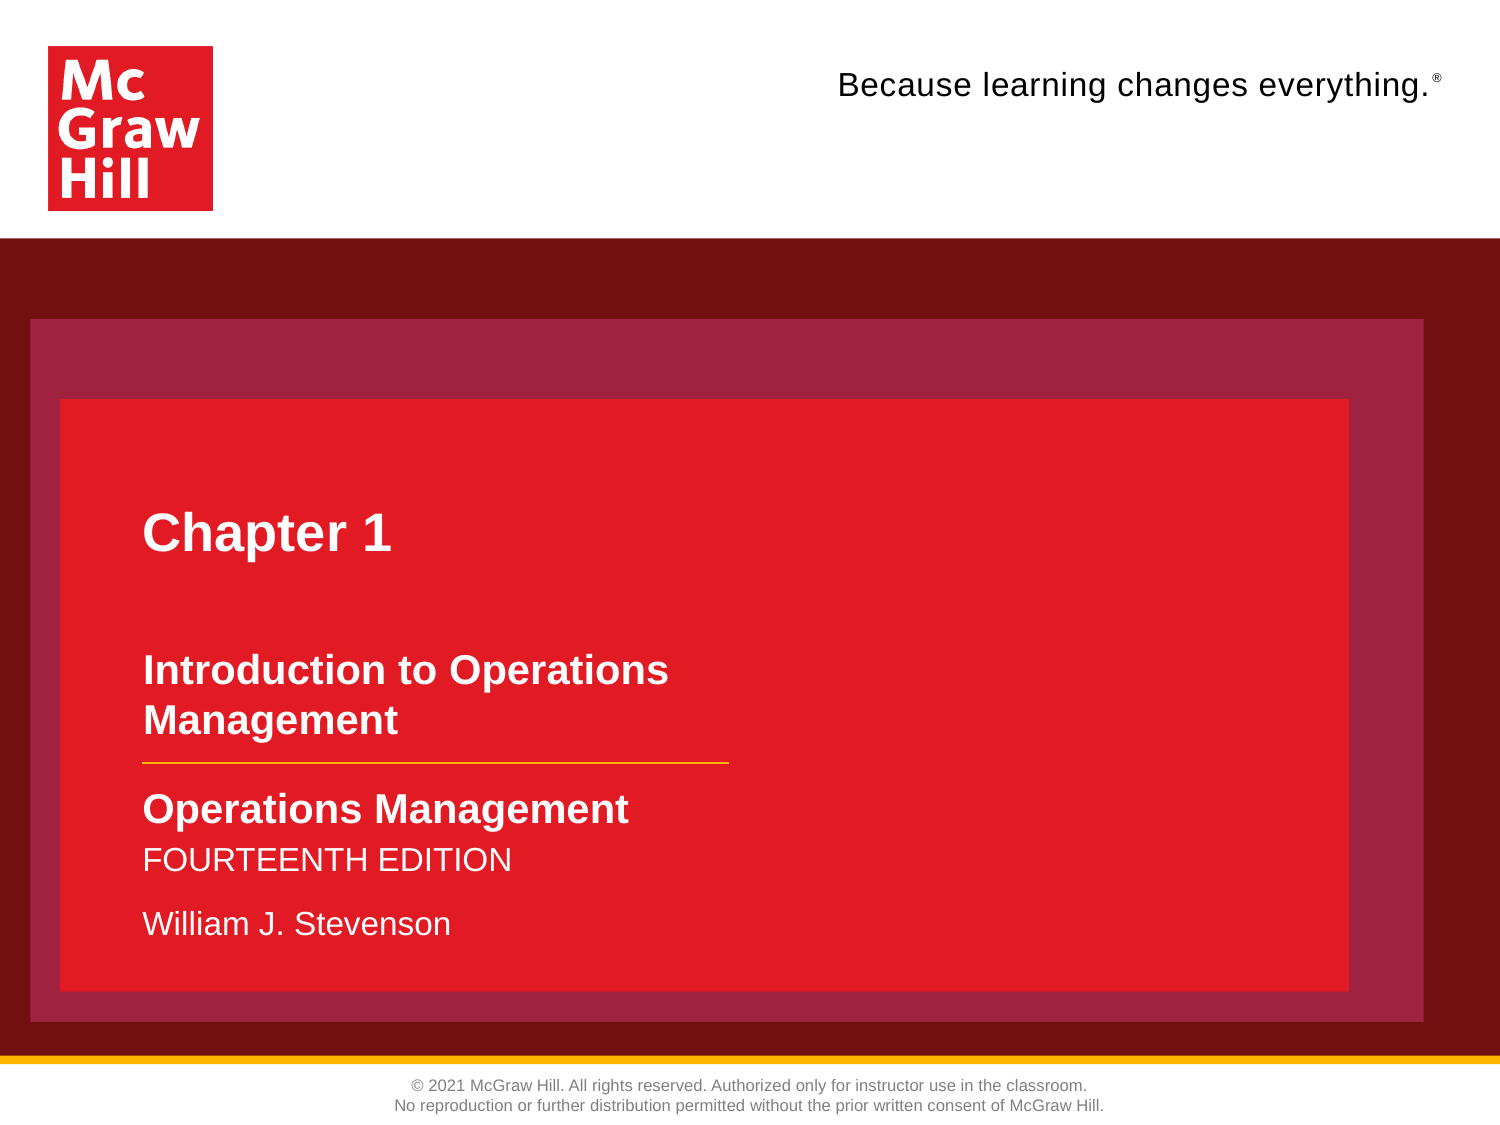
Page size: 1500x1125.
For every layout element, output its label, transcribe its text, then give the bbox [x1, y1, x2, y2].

footer © 2021 McGraw Hill. All rights reserved. Authorized only for instructor use in the classroom. No reproduction or further distribution permitted without the prior written consent of McGraw Hill. [0, 1064, 1500, 1125]
list Operations Management FOURTEENTH EDITION William J. Stevenson [127, 773, 893, 977]
picture [48, 46, 213, 211]
title Chapter 1 [127, 489, 1198, 633]
subtitle Introduction to Operations Management [128, 635, 721, 756]
